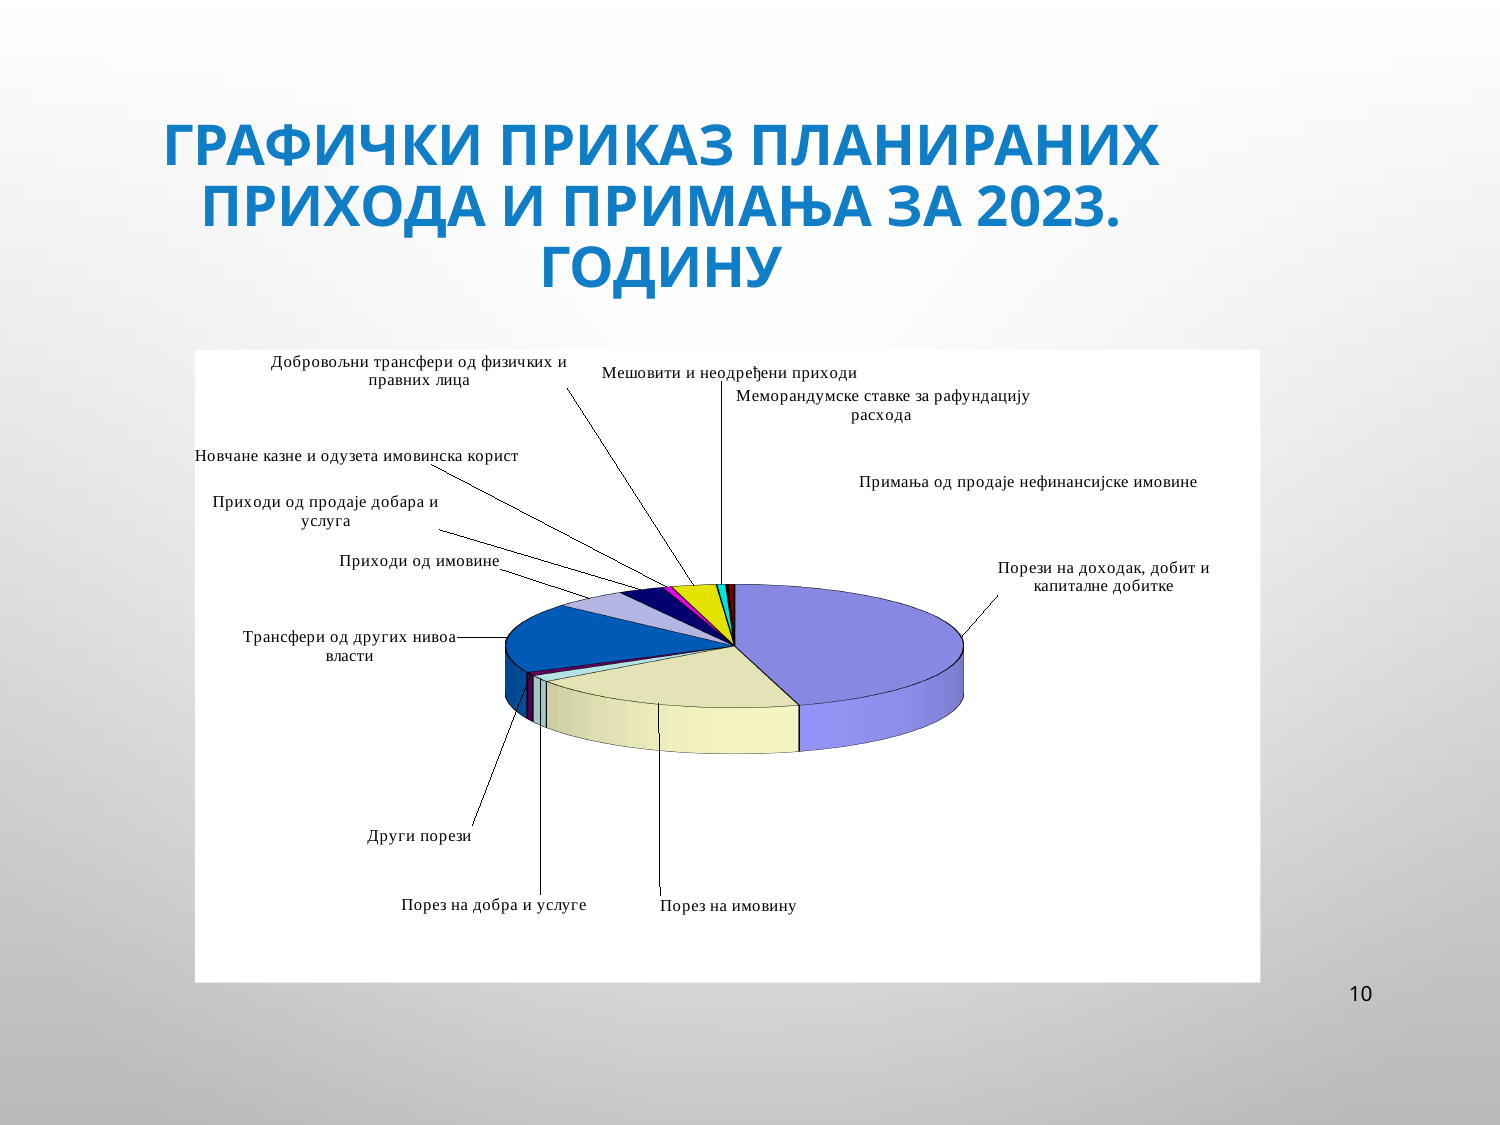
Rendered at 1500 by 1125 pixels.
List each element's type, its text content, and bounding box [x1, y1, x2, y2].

picture [0, 0, 1500, 1125]
slide_number 10 [1293, 965, 1388, 1025]
title Графички приказ планираних прихода и примања за 2023. годину [99, 99, 1223, 317]
chart [194, 349, 1261, 983]
